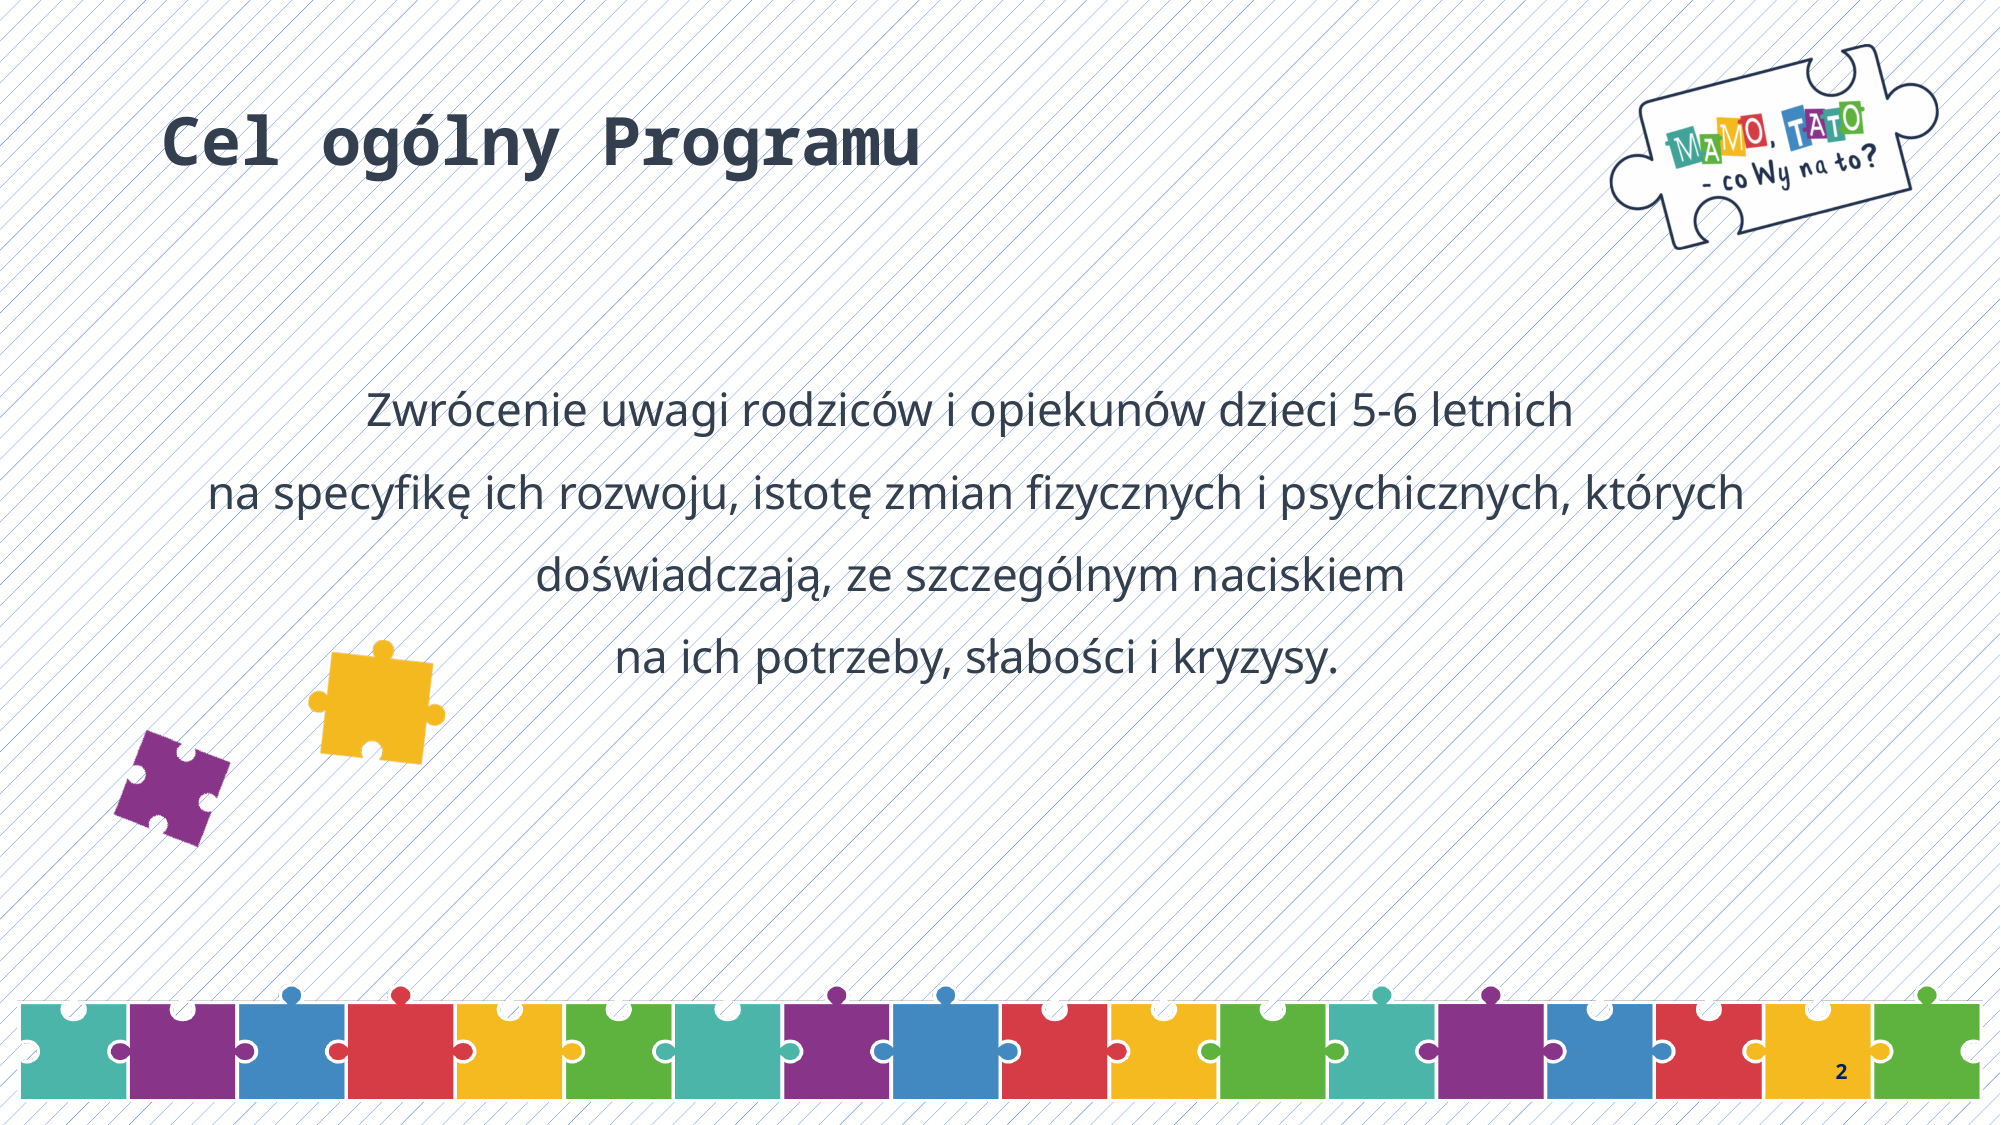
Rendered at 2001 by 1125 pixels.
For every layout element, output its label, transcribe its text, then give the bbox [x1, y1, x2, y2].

picture [1615, 35, 1953, 259]
picture [301, 633, 453, 784]
picture [93, 709, 251, 867]
picture [17, 983, 1983, 1102]
title Cel ogólny Programu [146, 67, 1872, 215]
list Zwrócenie uwagi rodziców i opiekunów dzieci 5-6 letnich na specyfikę ich rozwoju, istotę zmian fizycznych i psychicznych, których doświadczają, ze szczególnym naciskiem na ich potrzeby, słabości i kryzysy. [137, 345, 1817, 779]
slide_number 2 [1412, 1042, 1863, 1103]
